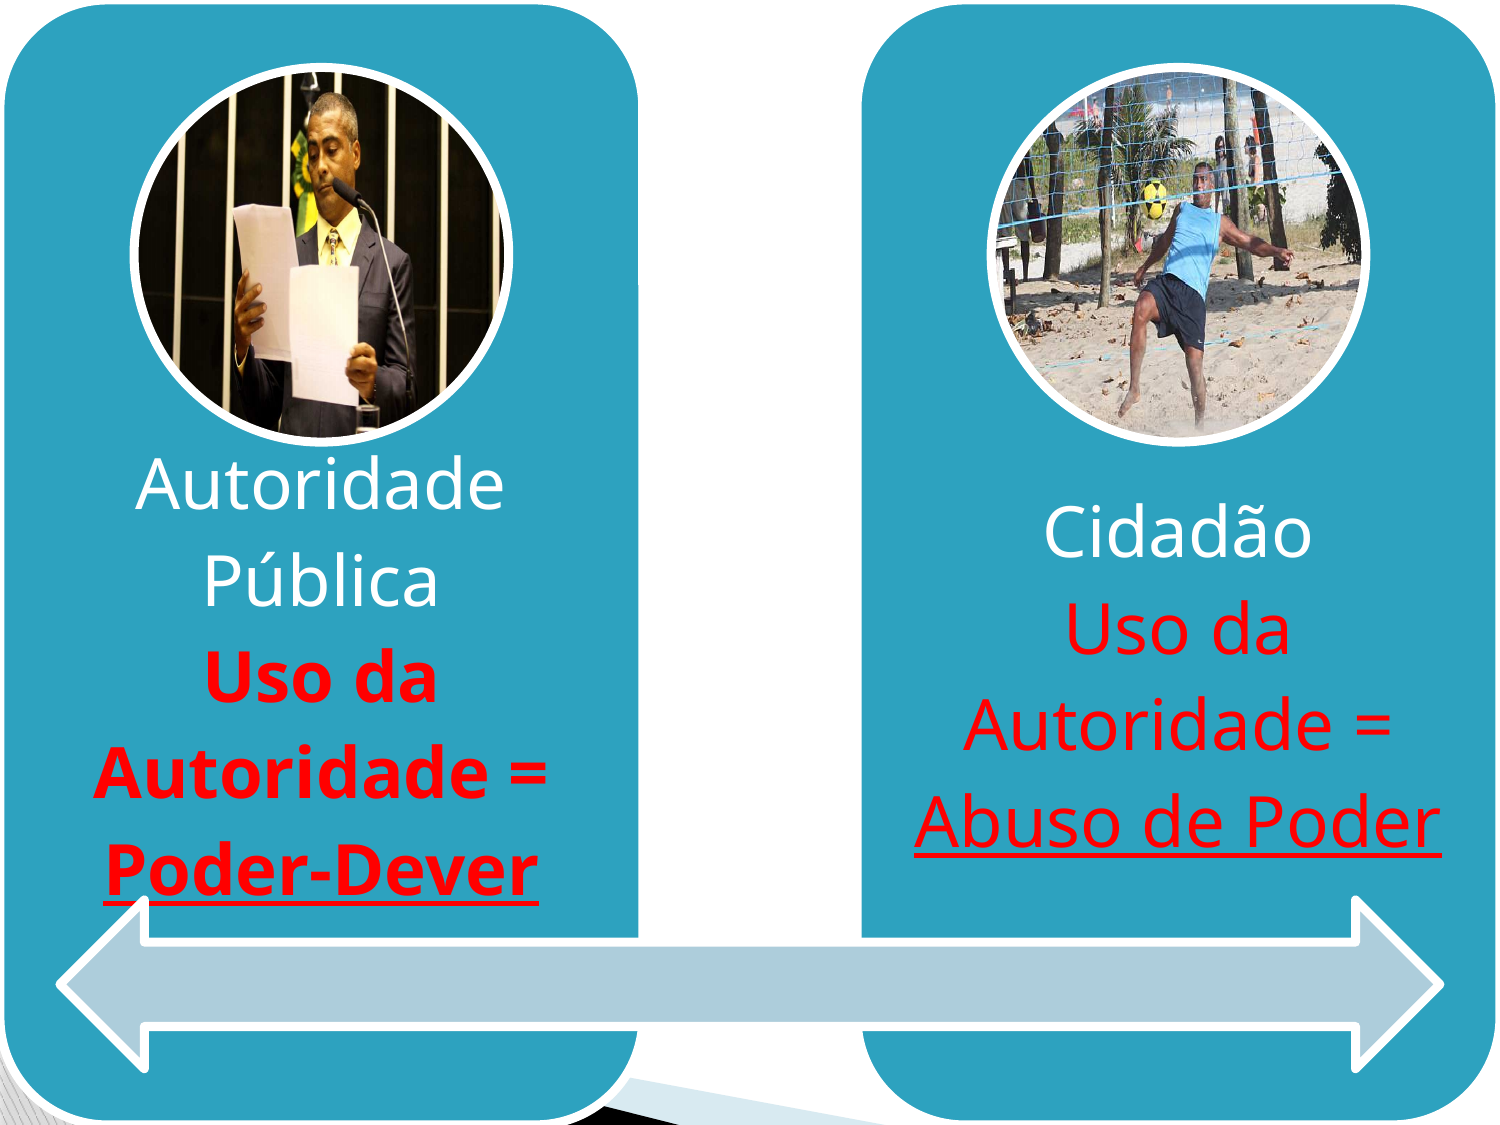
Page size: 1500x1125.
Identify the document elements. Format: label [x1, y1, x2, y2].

list [0, 0, 1500, 1125]
